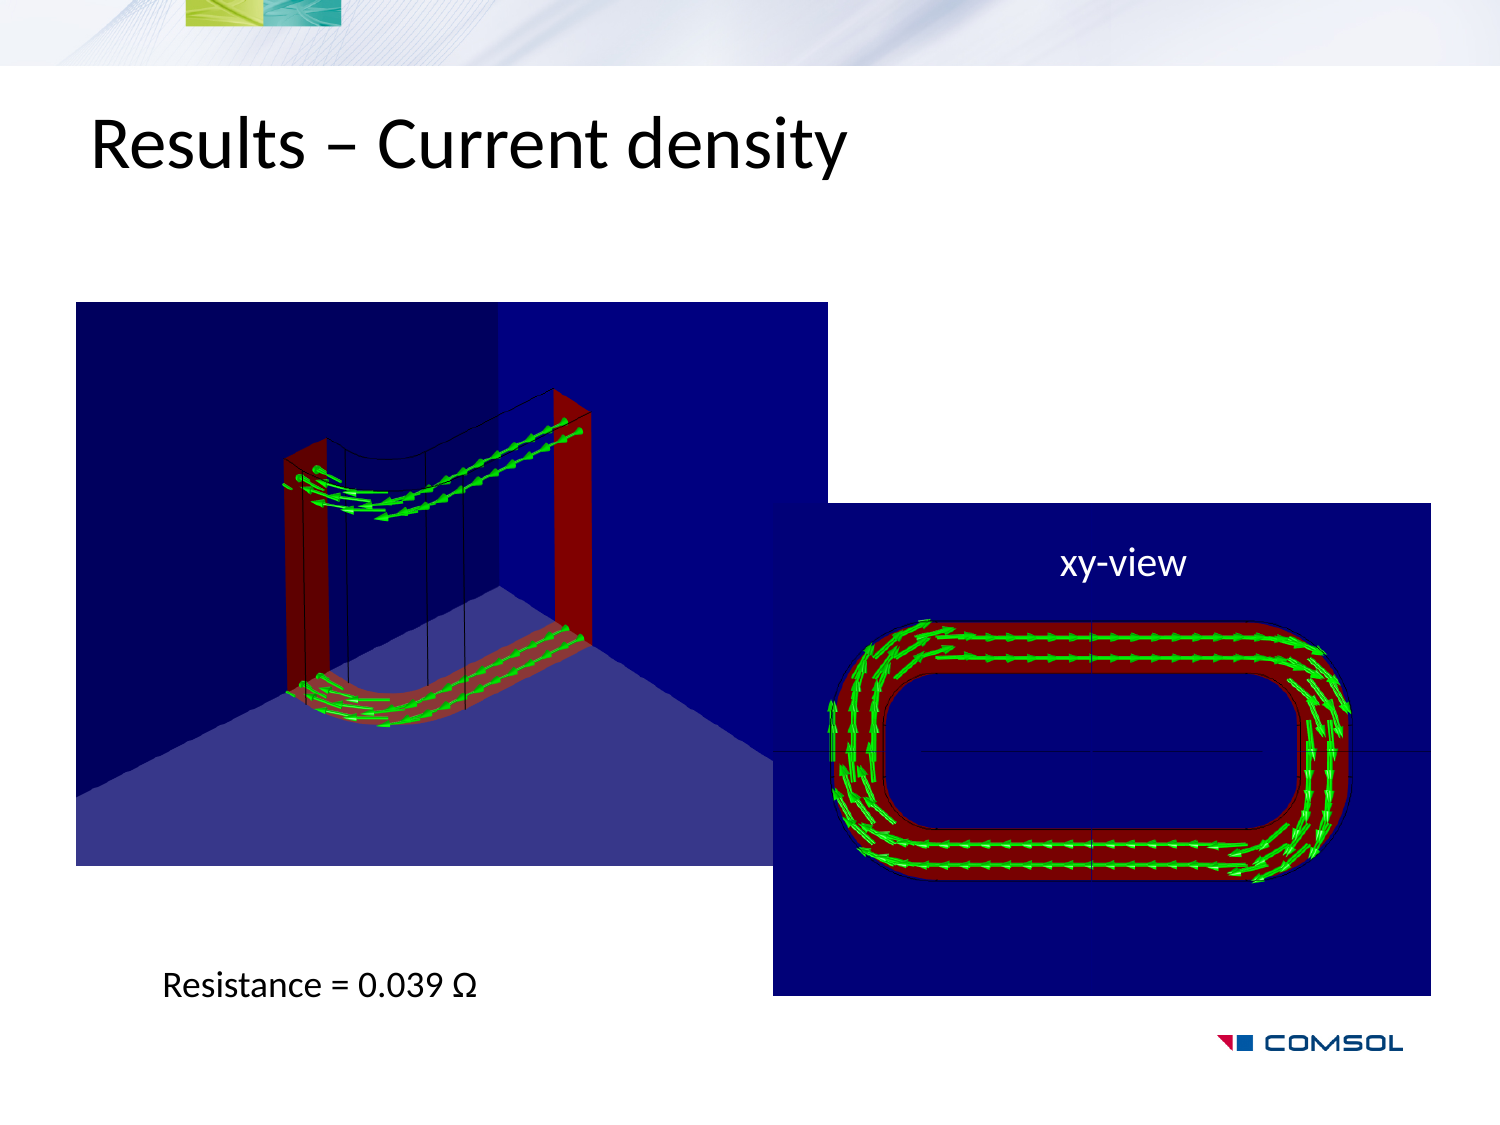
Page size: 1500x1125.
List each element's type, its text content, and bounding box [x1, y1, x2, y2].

picture [0, 0, 1500, 1125]
text_box Resistance = 0.039 Ω [147, 952, 727, 1012]
title Results – Current density [75, 45, 1425, 233]
